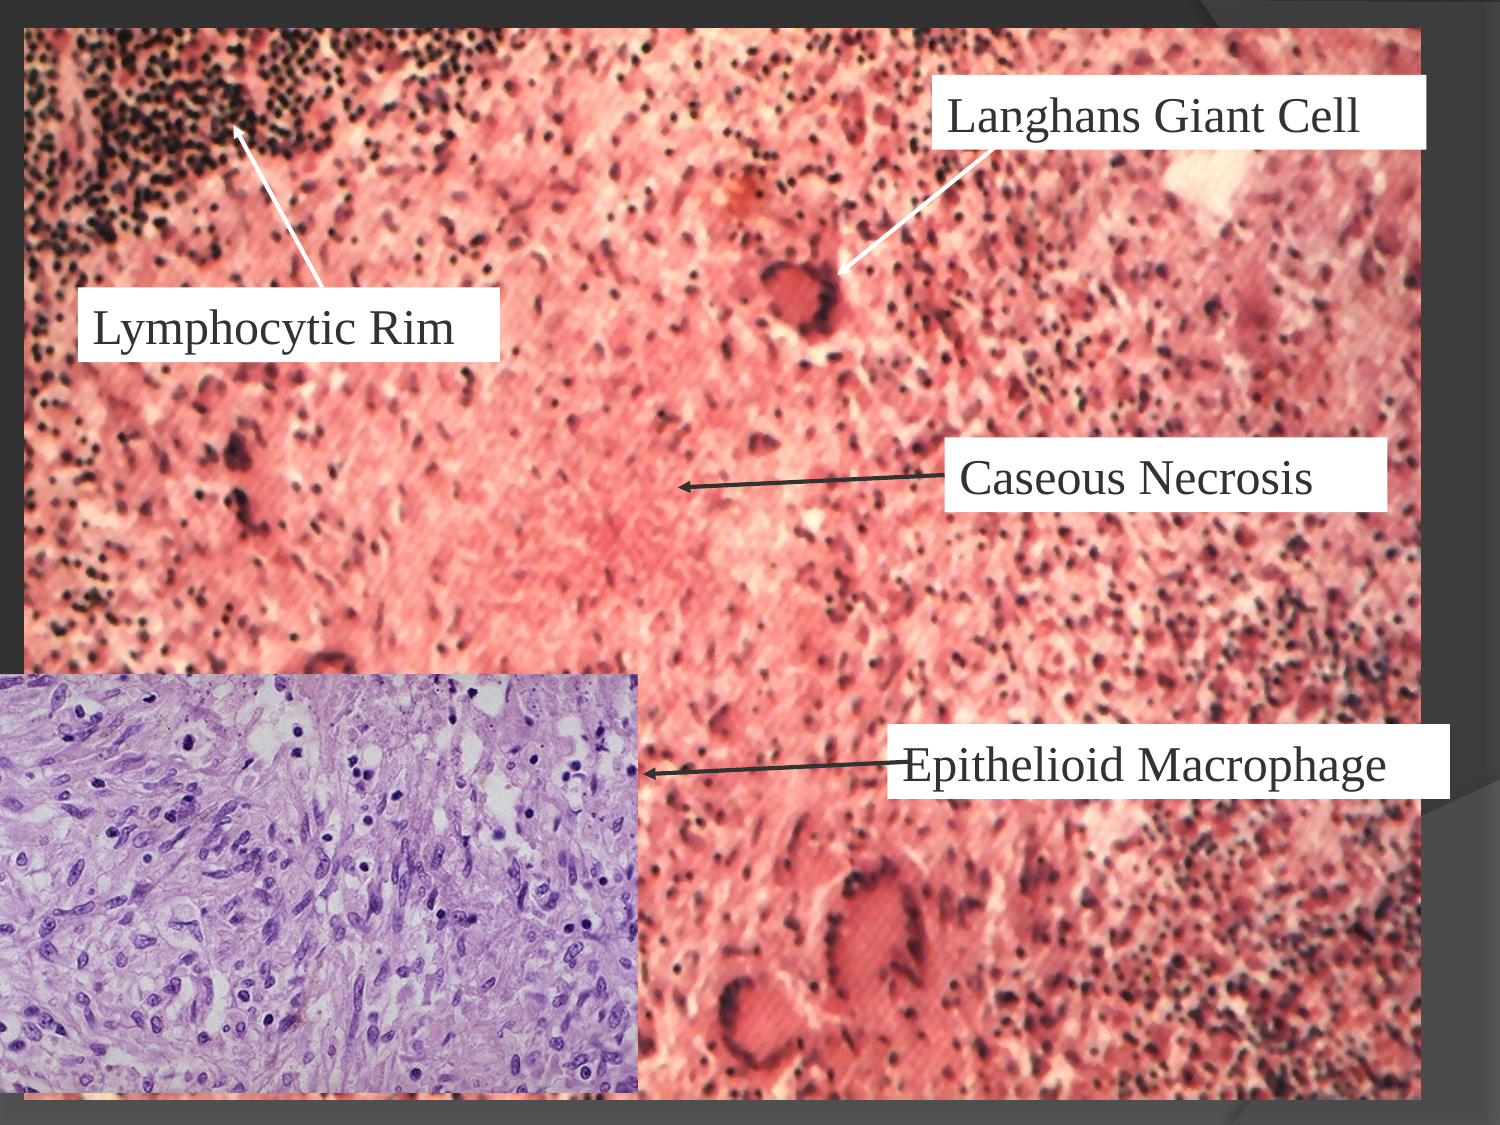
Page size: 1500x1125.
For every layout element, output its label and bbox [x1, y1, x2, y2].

text_box [677, 436, 1388, 513]
text_box [837, 74, 1427, 276]
picture [24, 808, 1422, 1101]
picture [0, 28, 1422, 1093]
text_box [77, 124, 501, 364]
text_box [642, 723, 1451, 801]
